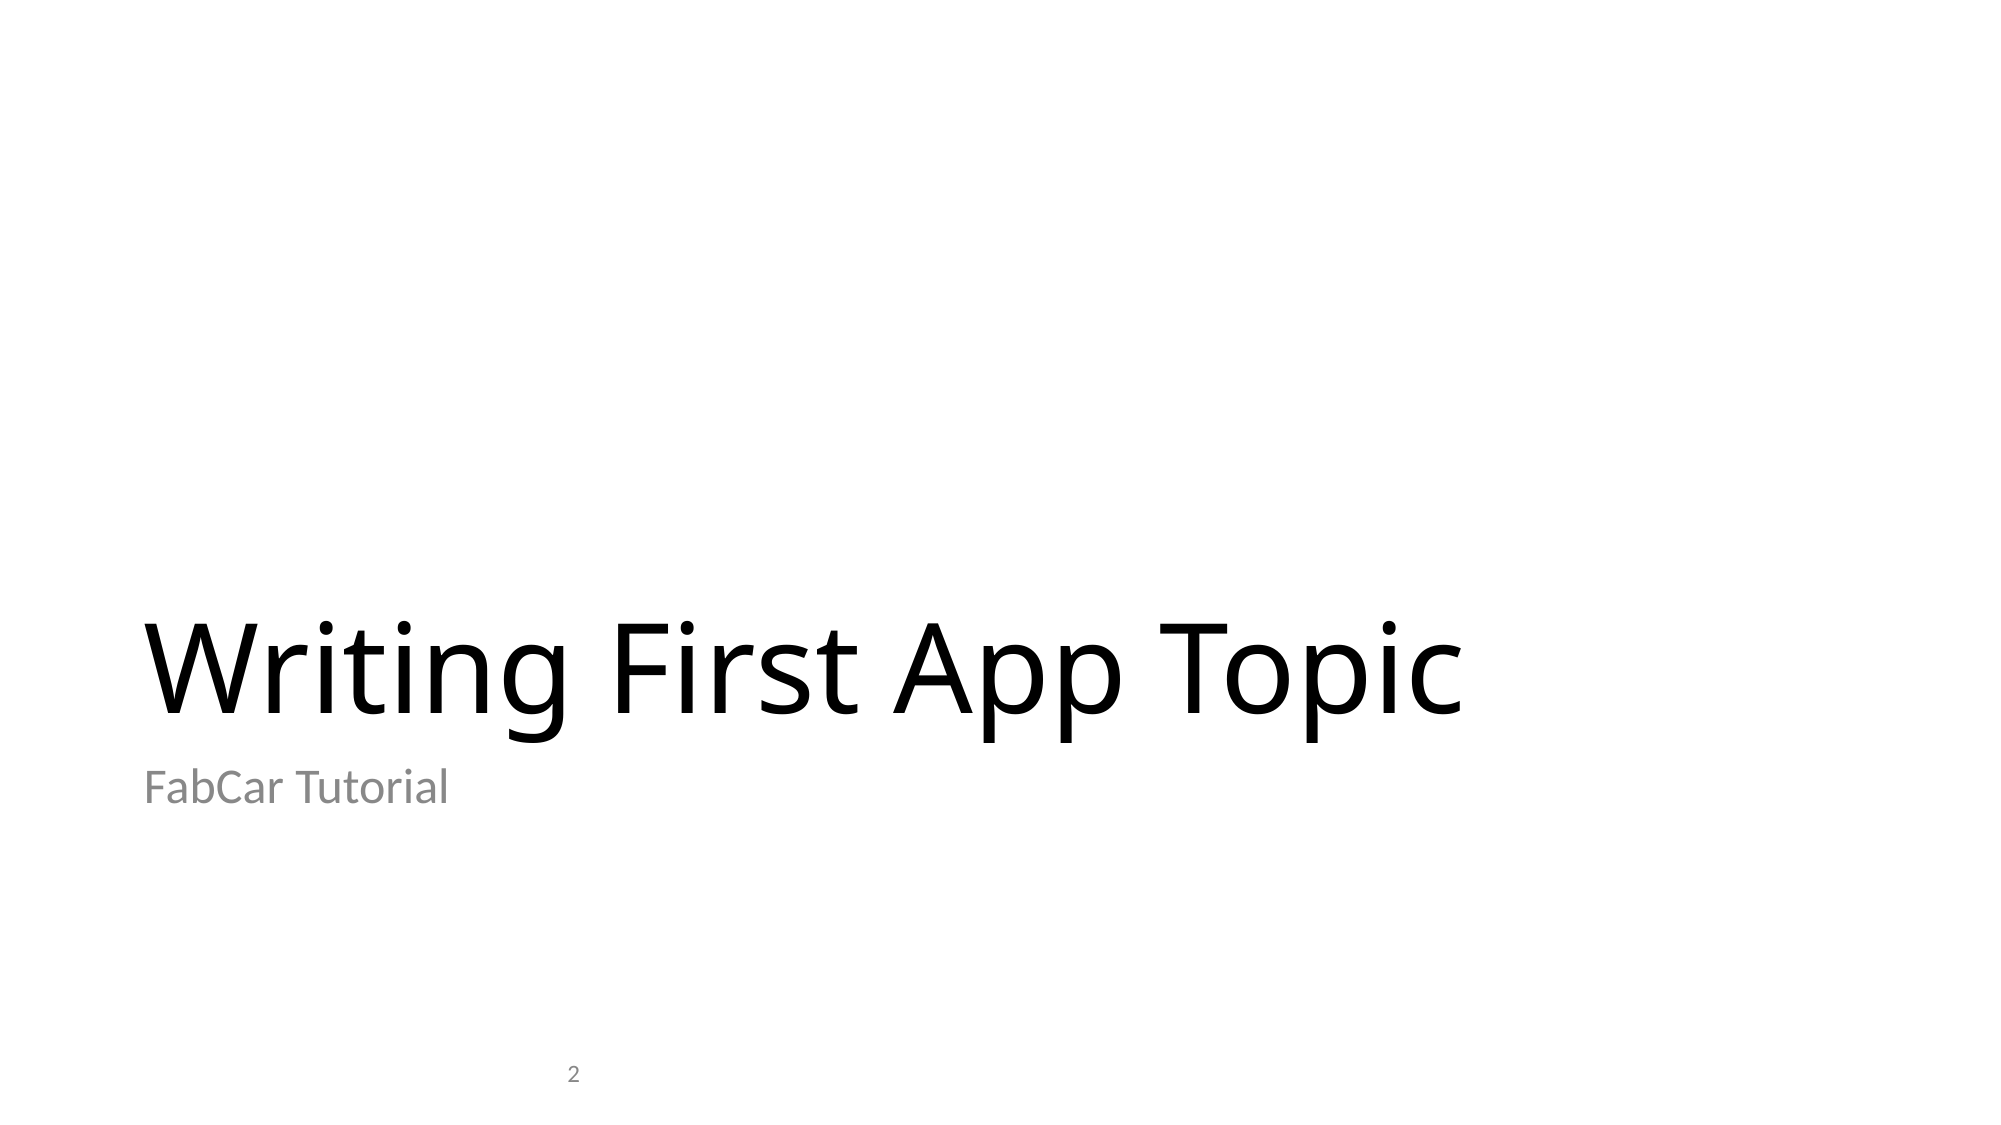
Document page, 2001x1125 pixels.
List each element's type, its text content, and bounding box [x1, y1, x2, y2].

title Writing First App Topic [135, 279, 1862, 749]
slide_number 2 [556, 1050, 588, 1096]
list FabCar Tutorial [135, 752, 1862, 1000]
